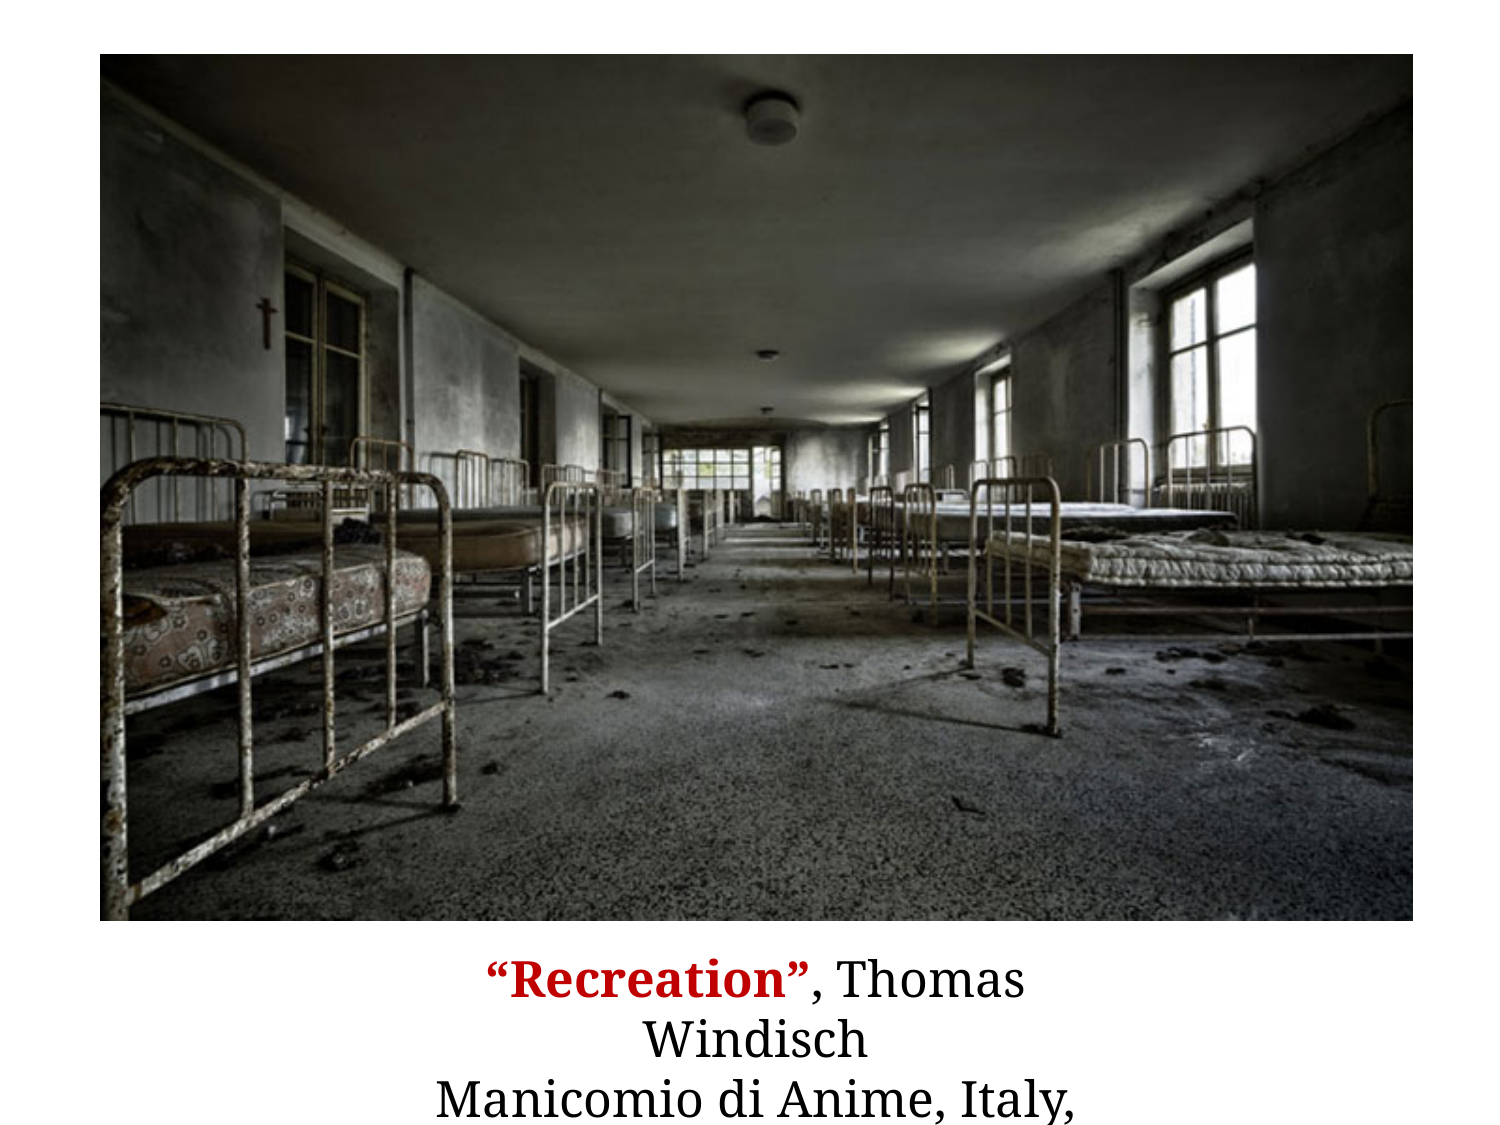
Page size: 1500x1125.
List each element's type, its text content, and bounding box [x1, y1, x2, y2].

picture [100, 54, 1413, 922]
text_box “Recreation”, Thomas Windisch Manicomio di Anime, Italy, 2015 [407, 940, 1105, 1125]
